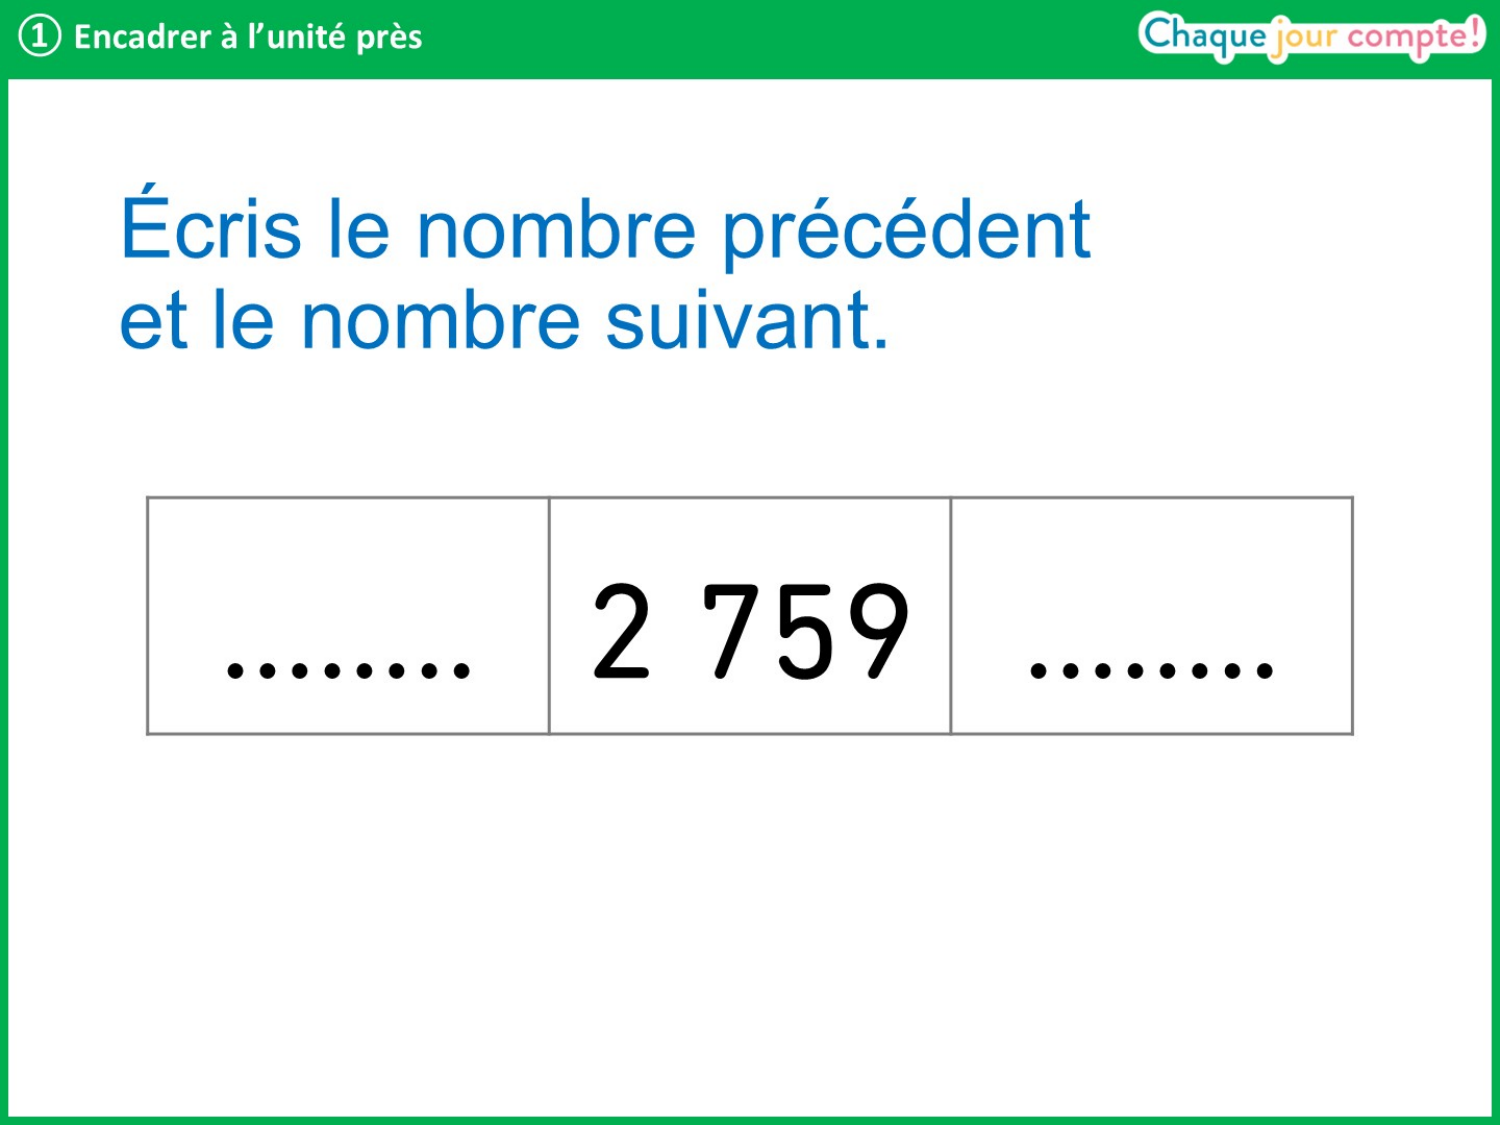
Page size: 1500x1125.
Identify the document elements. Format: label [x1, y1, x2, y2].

list [0, 0, 1500, 1125]
